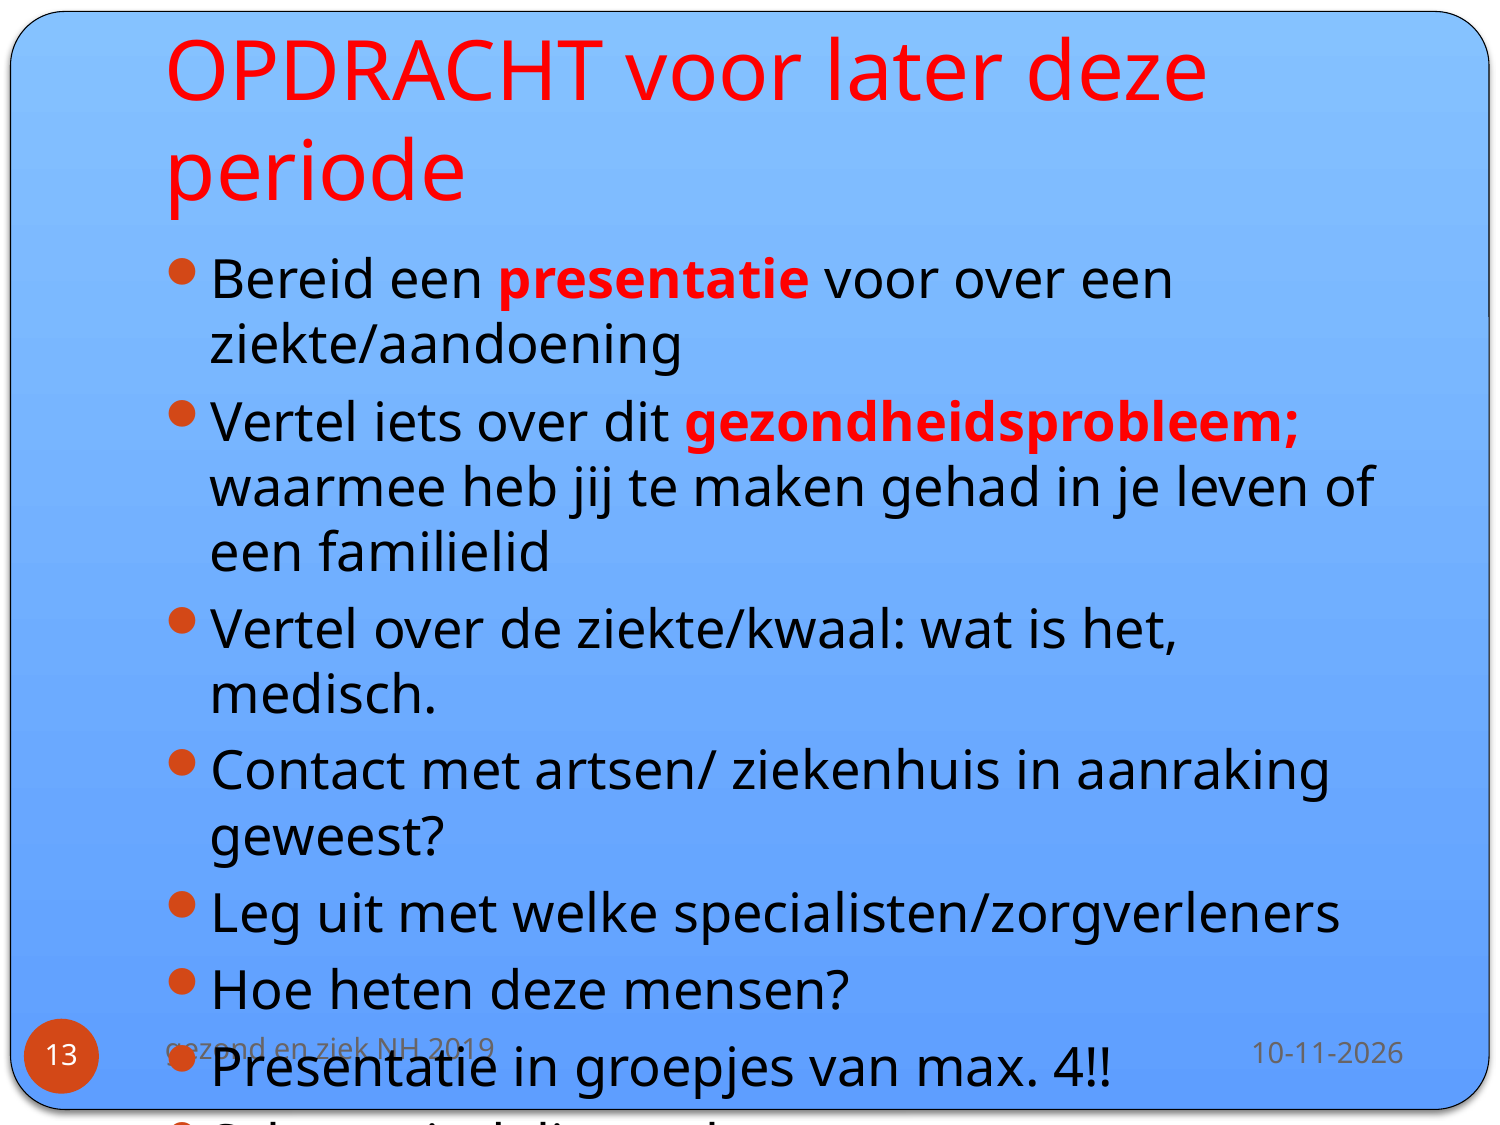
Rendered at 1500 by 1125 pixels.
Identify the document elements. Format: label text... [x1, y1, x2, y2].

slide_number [1012, 1015, 1419, 1094]
slide_number 13 [23, 1018, 99, 1094]
title OPDRACHT voor later deze periode [150, 45, 1425, 233]
list Bereid een presentatie voor over een ziekte/aandoening Vertel iets over dit gezondheidsprobleem; waarmee heb jij te maken gehad in je leven of een familielid Vertel over de ziekte/kwaal: wat is het, medisch. Contact met artsen/ ziekenhuis in aanraking geweest? Leg uit met welke specialisten/zorgverleners Hoe heten deze mensen? Presentatie in groepjes van max. 4!! Schema indeling volgt [150, 237, 1425, 988]
footer gezond en ziek NH 2019 [150, 1012, 800, 1088]
